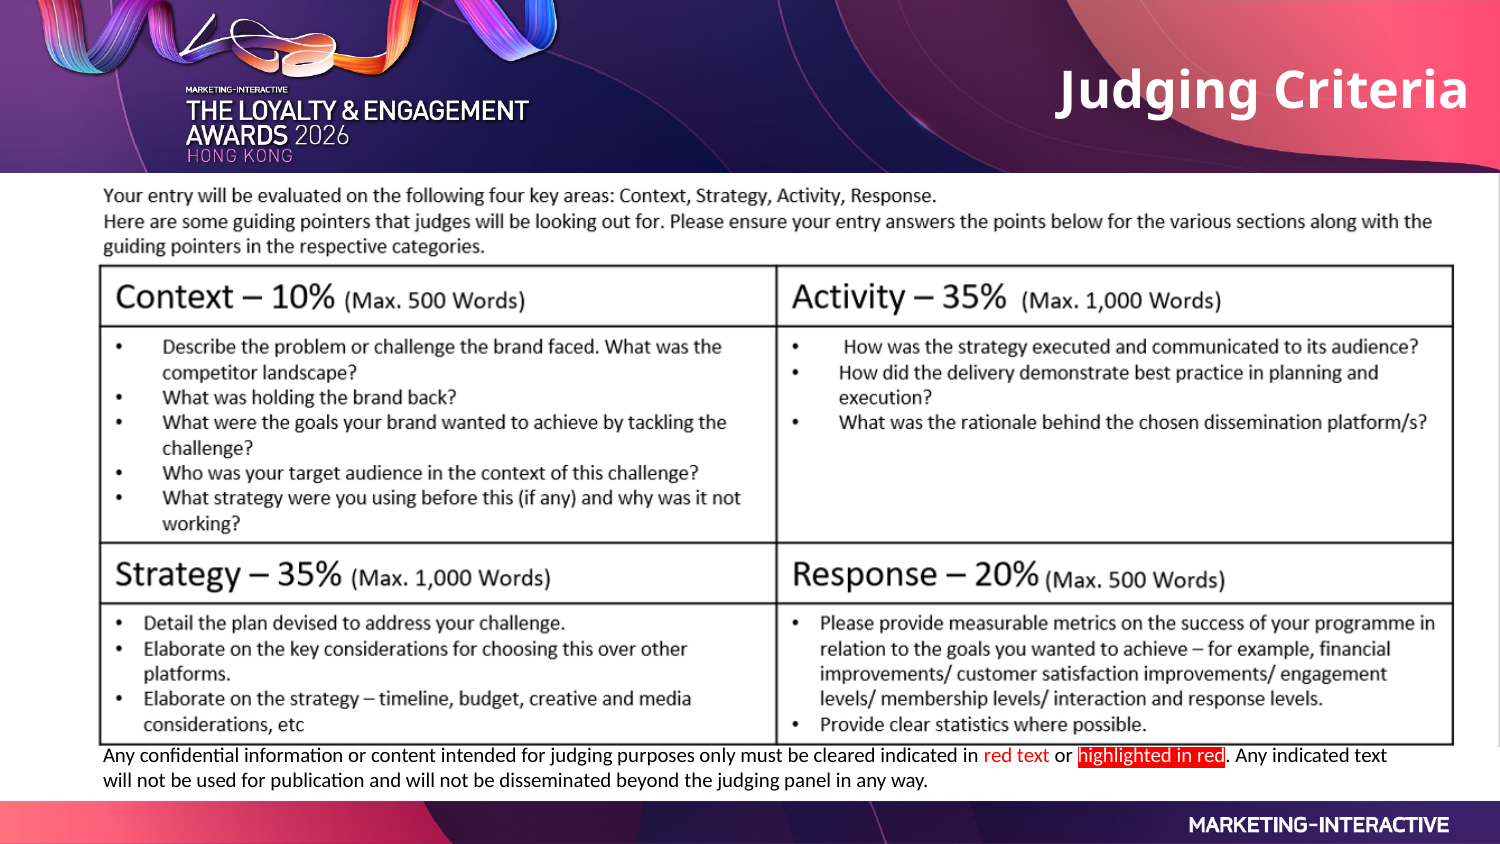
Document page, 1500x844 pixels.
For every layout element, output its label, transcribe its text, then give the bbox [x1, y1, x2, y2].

text_box Judging Criteria [1045, 43, 1500, 131]
text_box Any confidential information or content intended for judging purposes only must be cleared indicated in red text or highlighted in red. Any indicated text will not be used for publication and will not be disseminated beyond the judging panel in any way. [88, 755, 1472, 799]
picture [0, 0, 1500, 844]
